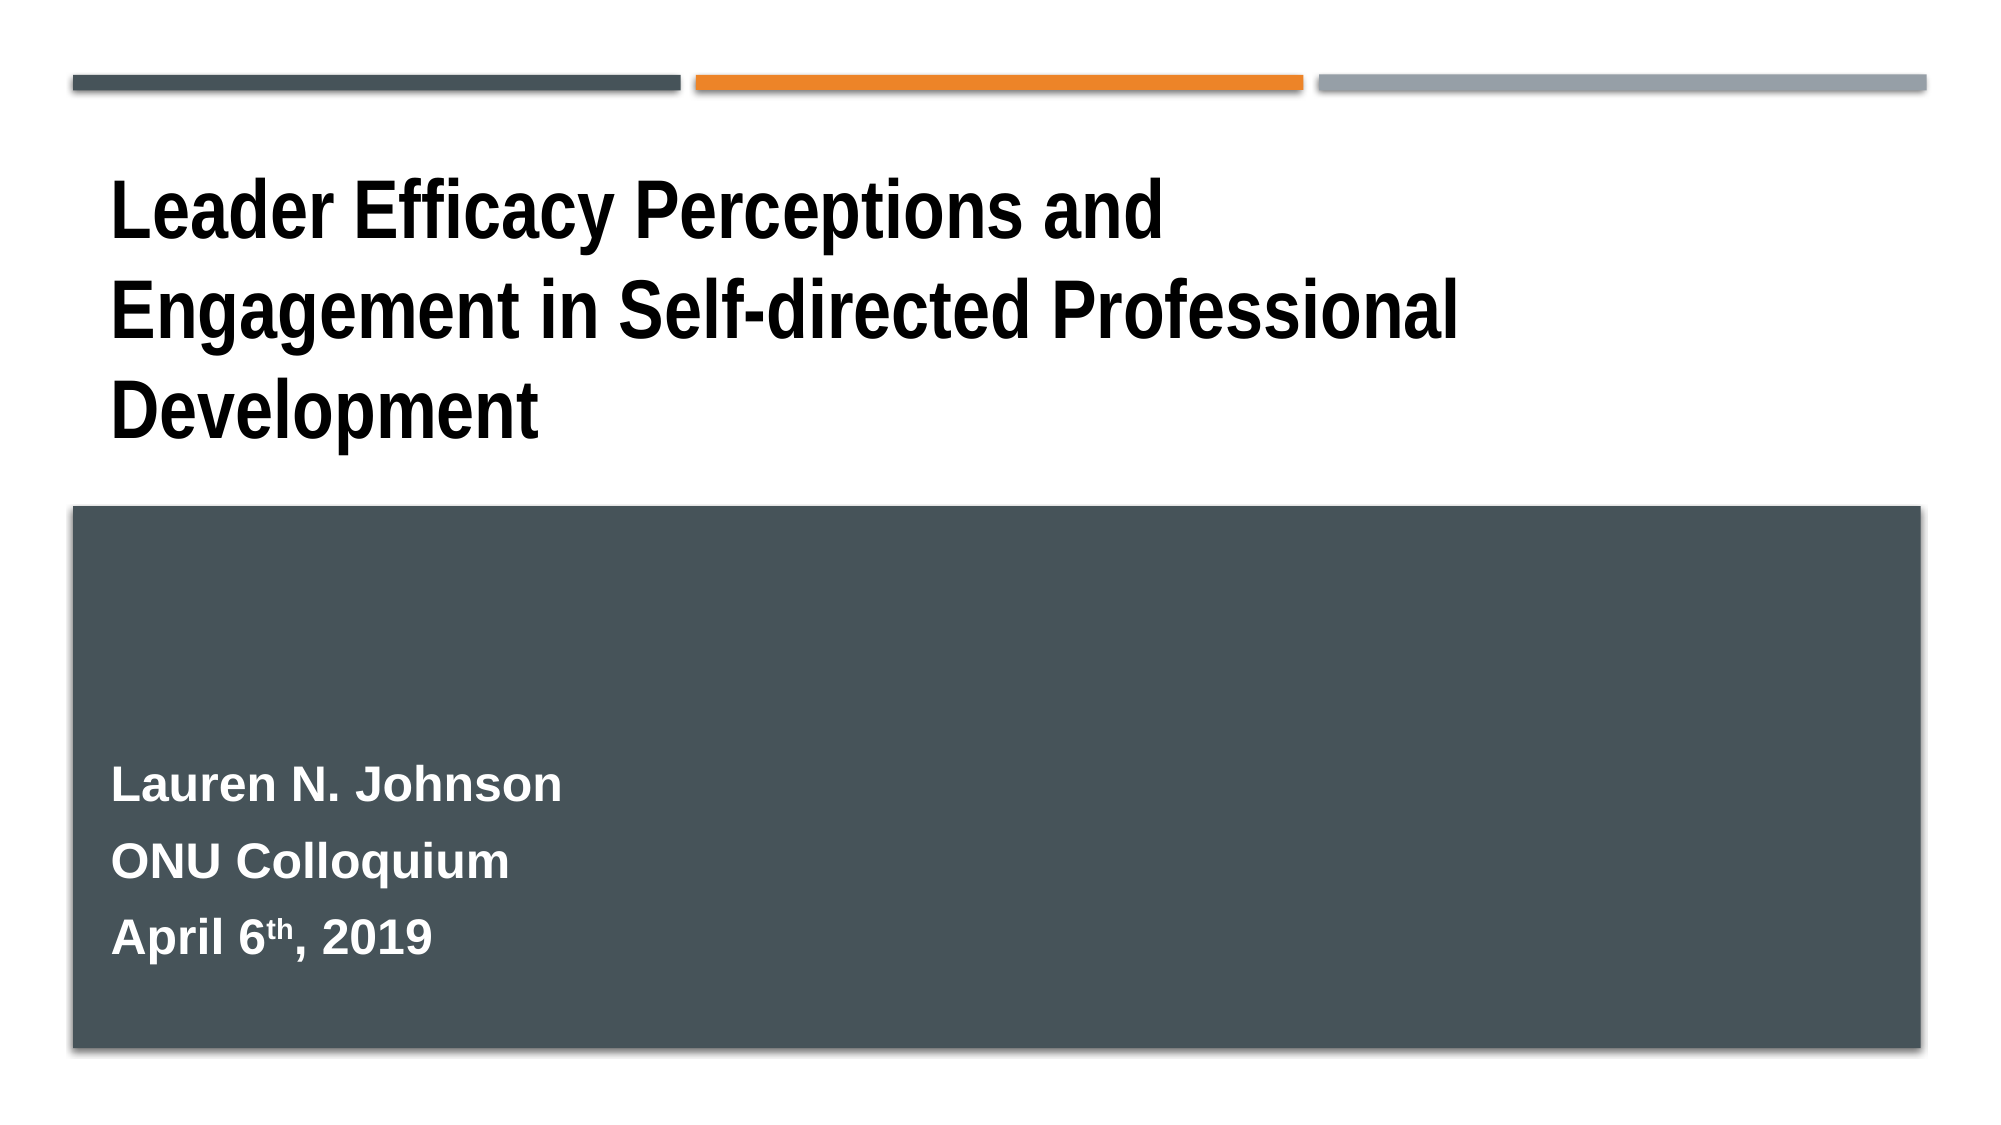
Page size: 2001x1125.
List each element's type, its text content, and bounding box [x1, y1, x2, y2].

subtitle Lauren N. Johnson ONU Colloquium April 6th, 2019 [95, 751, 1339, 1021]
title Leader Efficacy Perceptions and Engagement in Self-directed Professional Development [95, 147, 1565, 694]
